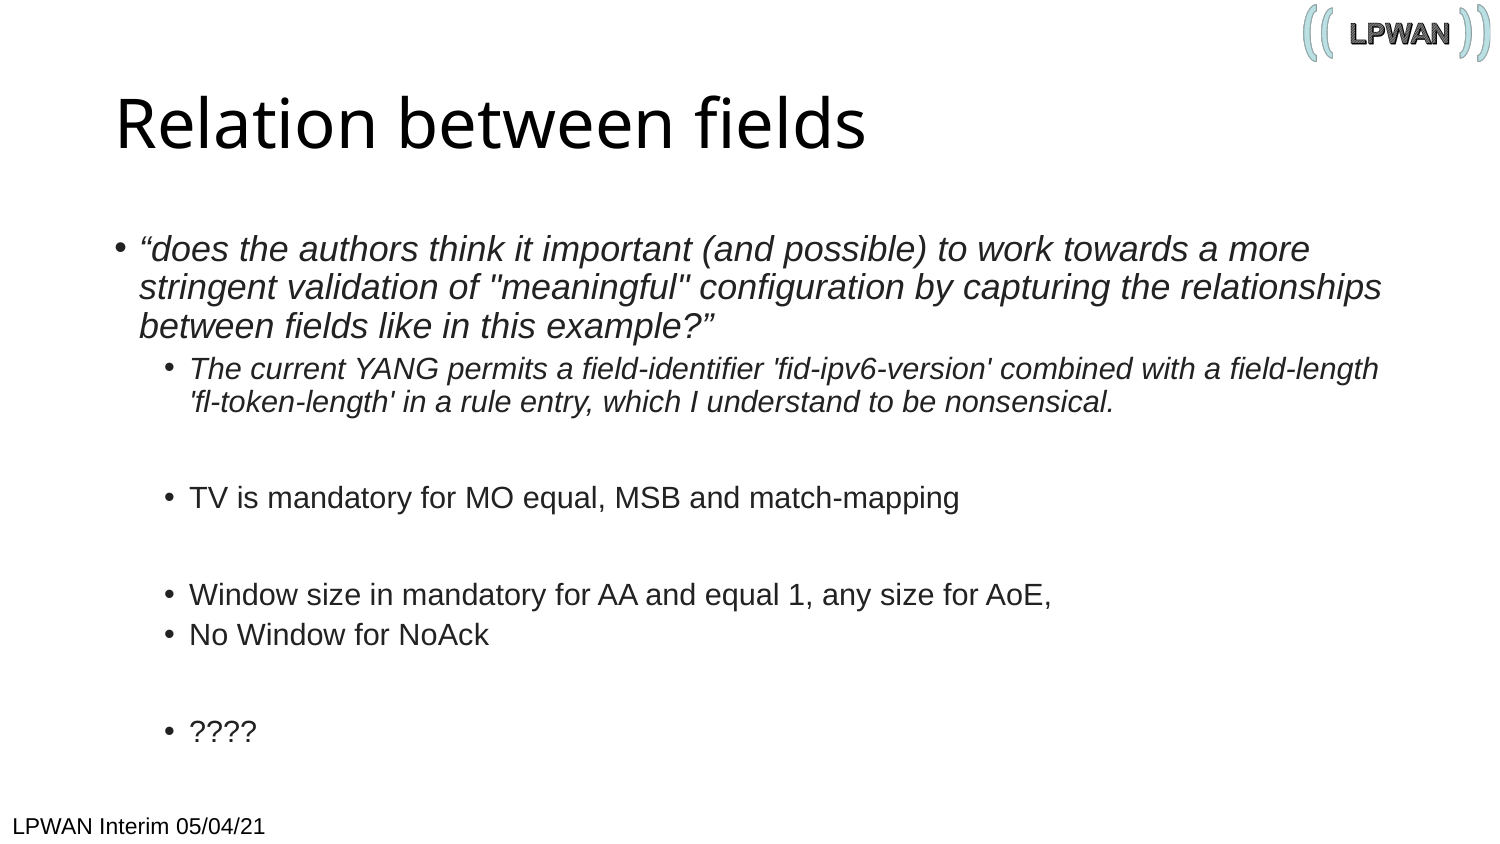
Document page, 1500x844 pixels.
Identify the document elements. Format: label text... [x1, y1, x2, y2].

title Relation between fields [103, 44, 1397, 208]
picture [1303, 4, 1491, 62]
list “does the authors think it important (and possible) to work towards a more stringent validation of "meaningful" configuration by capturing the relationships between fields like in this example?” The current YANG permits a field-identifier 'fid-ipv6-version' combined with a field-length 'fl-token-length' in a rule entry, which I understand to be nonsensical. TV is mandatory for MO equal, MSB and match-mapping Window size in mandatory for AA and equal 1, any size for AoE, No Window for NoAck ???? [103, 224, 1397, 760]
